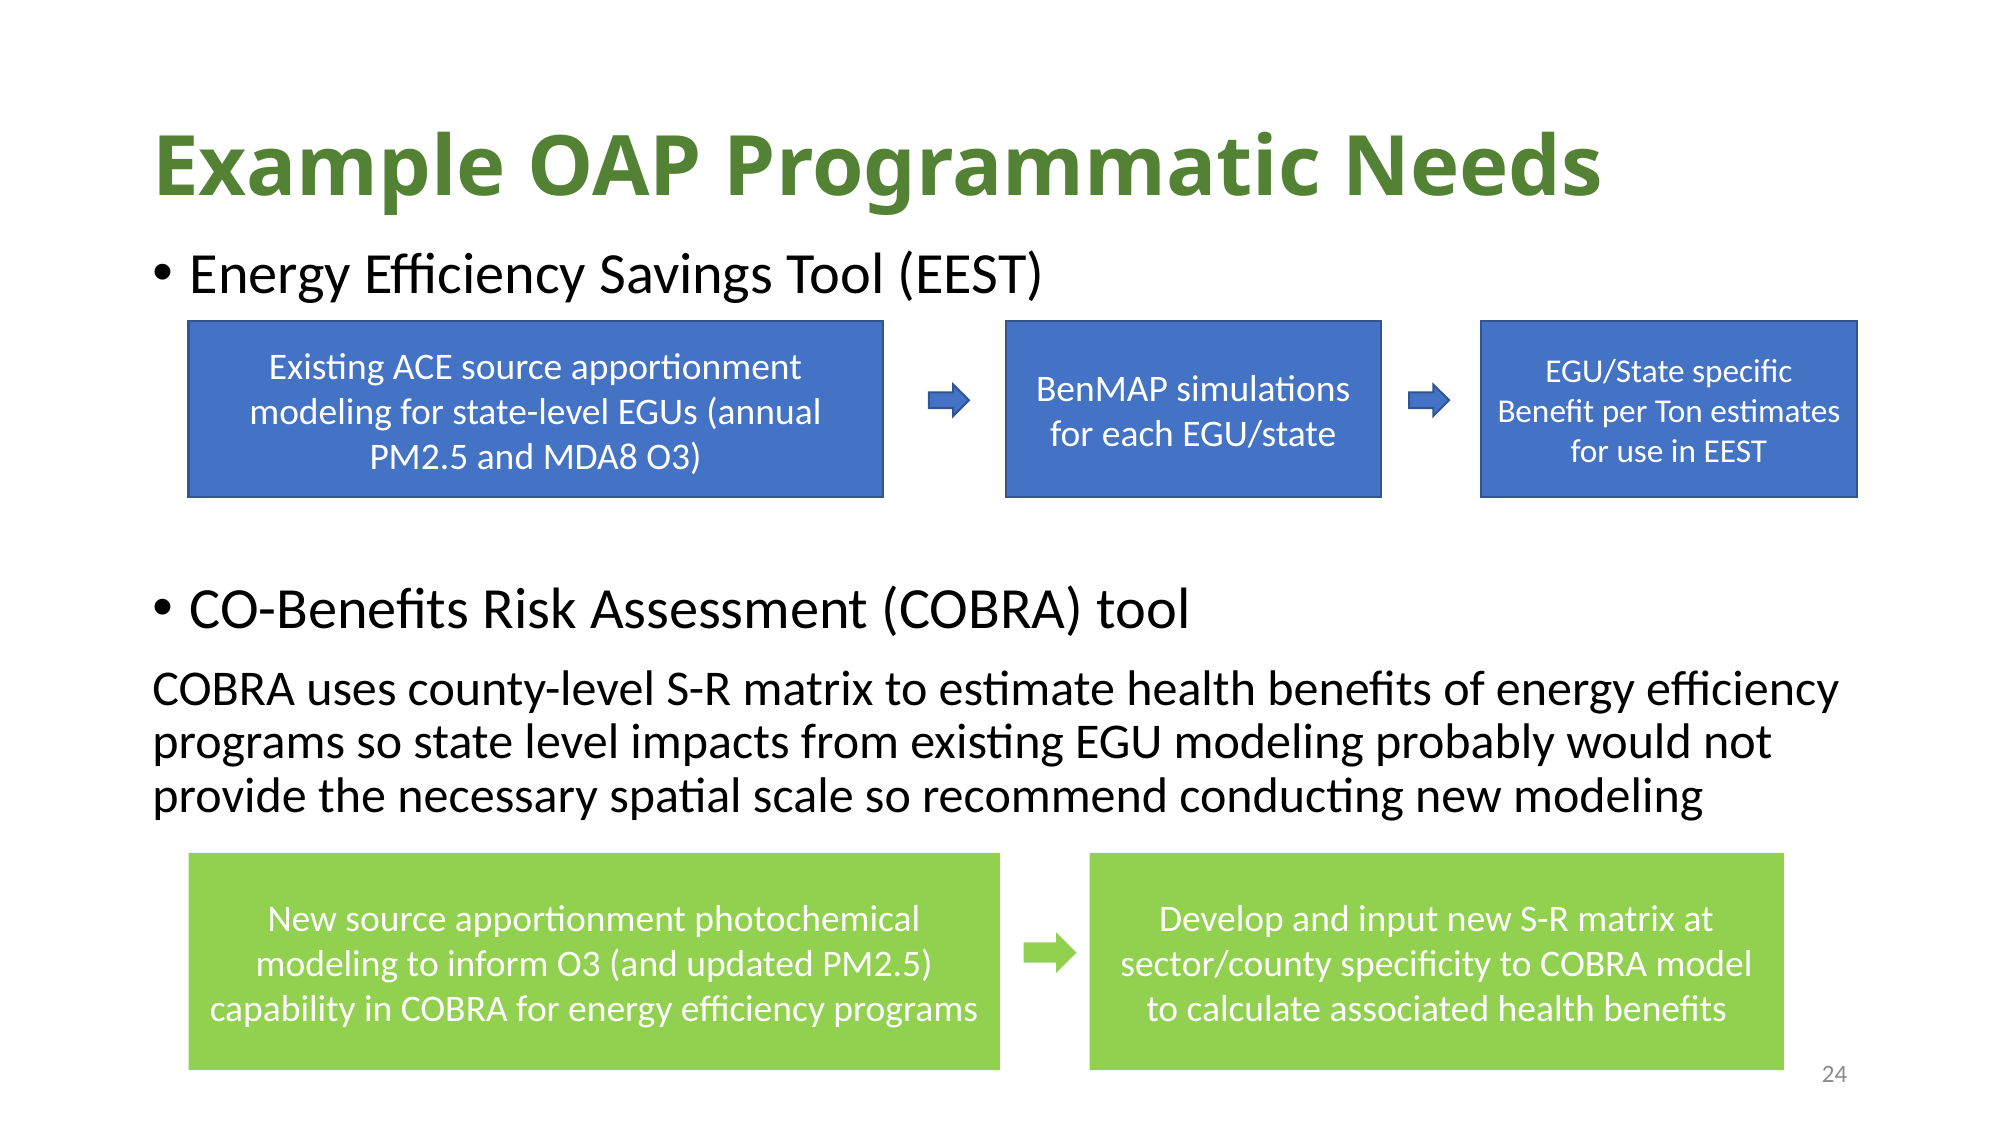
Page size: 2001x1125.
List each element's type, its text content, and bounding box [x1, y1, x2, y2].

slide_number 24 [1412, 1042, 1863, 1103]
text_box BenMAP simulations for each EGU/state [1005, 320, 1382, 498]
text_box [927, 382, 971, 419]
text_box New source apportionment photochemical modeling to inform O3 (and updated PM2.5) capability in COBRA for energy efficiency programs [187, 852, 1001, 1071]
text_box [1022, 929, 1078, 976]
text_box Existing ACE source apportionment modeling for state-level EGUs (annual PM2.5 and MDA8 O3) [187, 320, 884, 498]
text_box EGU/State specific Benefit per Ton estimates for use in EEST [1480, 320, 1858, 498]
text_box [1408, 382, 1451, 419]
text_box Develop and input new S-R matrix at sector/county specificity to COBRA model to calculate associated health benefits [1089, 852, 1785, 1071]
title Example OAP Programmatic Needs [137, 59, 1863, 235]
list Energy Efficiency Savings Tool (EEST) CO-Benefits Risk Assessment (COBRA) tool COBRA uses county-level S-R matrix to estimate health benefits of energy efficiency programs so state level impacts from existing EGU modeling probably would not provide the necessary spatial scale so recommend conducting new modeling [137, 235, 1863, 950]
